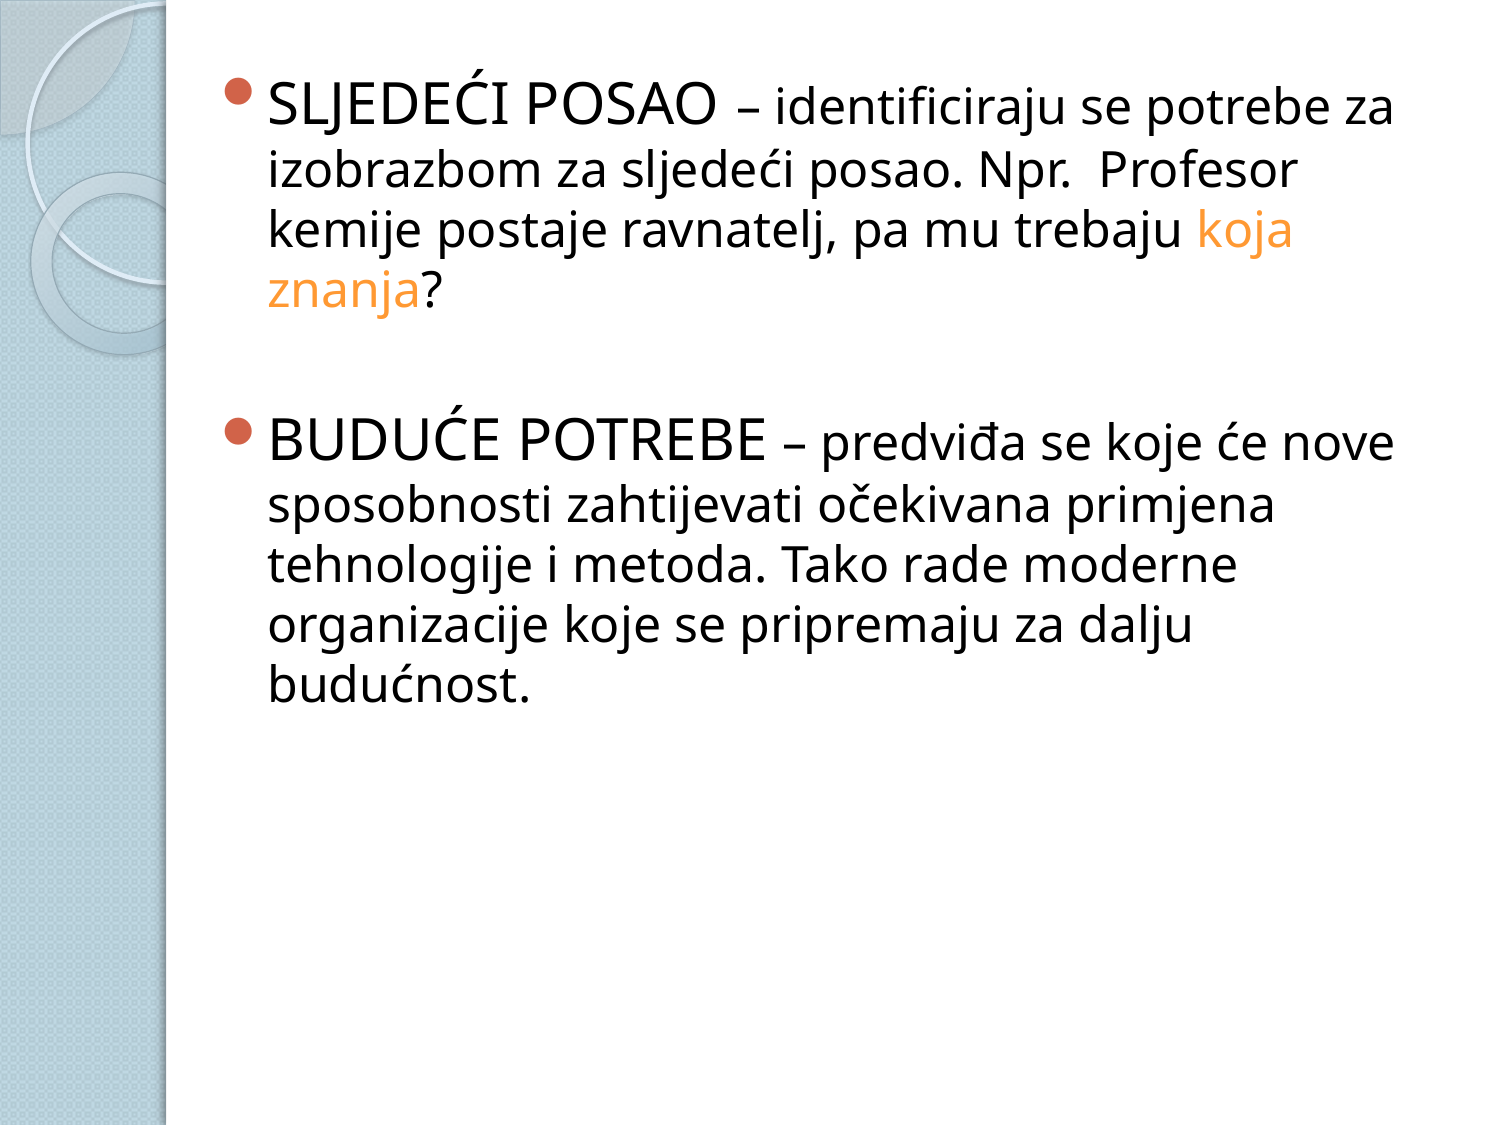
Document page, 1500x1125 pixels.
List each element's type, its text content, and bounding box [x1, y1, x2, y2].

list SLJEDEĆI POSAO – identificiraju se potrebe za izobrazbom za sljedeći posao. Npr. Profesor kemije postaje ravnatelj, pa mu trebaju koja znanja? BUDUĆE POTREBE – predviđa se koje će nove sposobnosti zahtijevati očekivana primjena tehnologije i metoda. Tako rade moderne organizacije koje se pripremaju za dalju budućnost. [192, 50, 1468, 1000]
